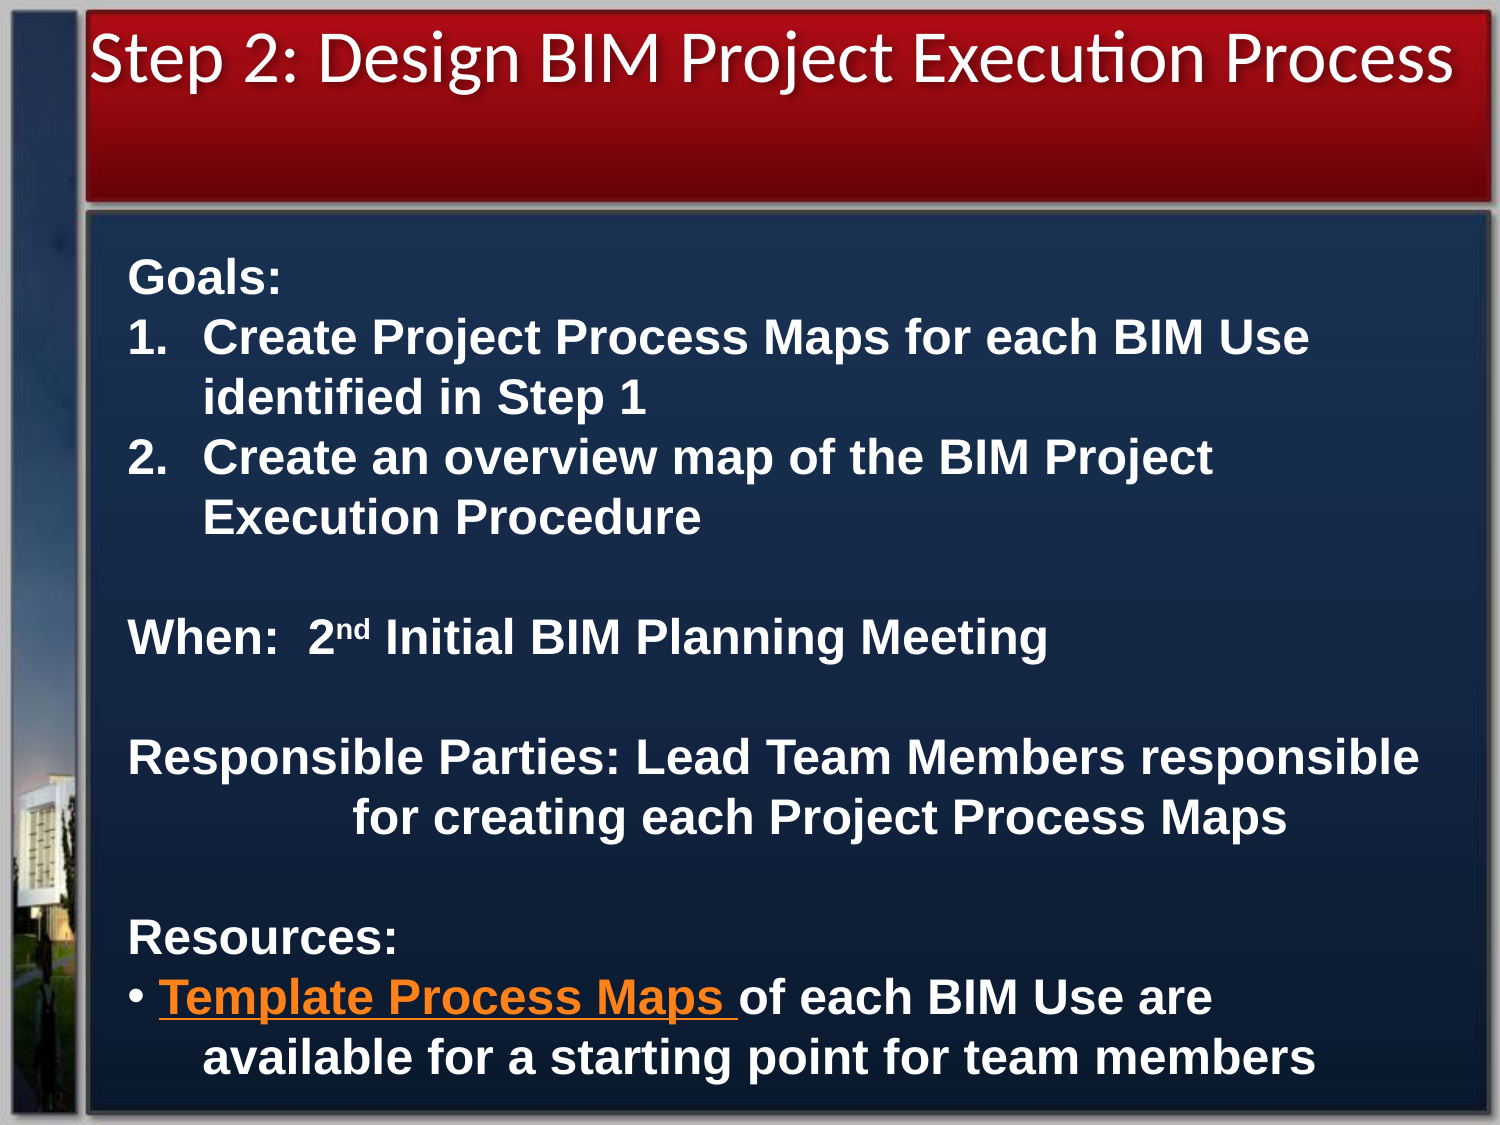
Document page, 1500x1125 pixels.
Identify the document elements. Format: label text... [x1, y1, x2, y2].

picture [0, 0, 1500, 1125]
text_box Step 2: Design BIM Project Execution Process [74, 0, 1500, 105]
text_box Goals: Create Project Process Maps for each BIM Use identified in Step 1 Create an overview map of the BIM Project Execution Procedure When: 2nd Initial BIM Planning Meeting Responsible Parties: Lead Team Members responsible for creating each Project Process Maps Resources: Template Process Maps of each BIM Use are available for a starting point for team members [112, 237, 1463, 1125]
